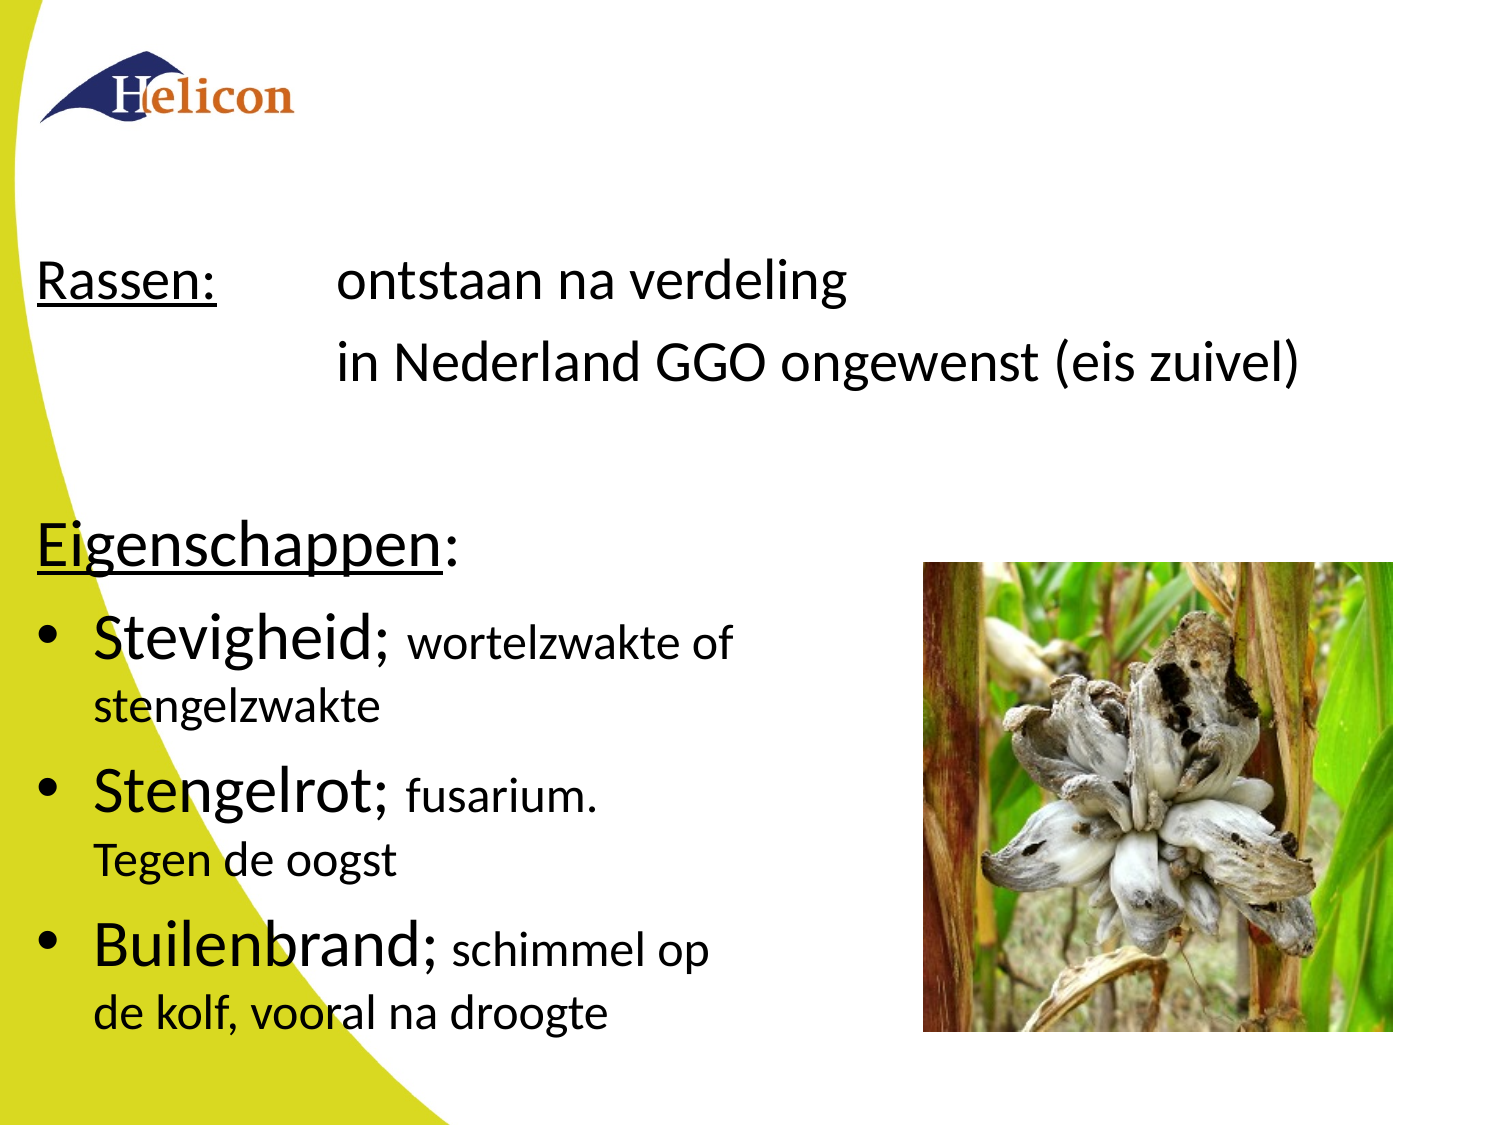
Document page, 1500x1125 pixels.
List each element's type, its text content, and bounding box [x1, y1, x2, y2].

list Rassen: ontstaan na verdeling in Nederland GGO ongewenst (eis zuivel) Eigenschappen: Stevigheid; wortelzwakte of stengelzwakte Stengelrot; fusarium. Tegen de oogst Builenbrand; schimmel op de kolf, vooral na droogte [21, 233, 1459, 1083]
picture [0, 0, 1500, 1125]
